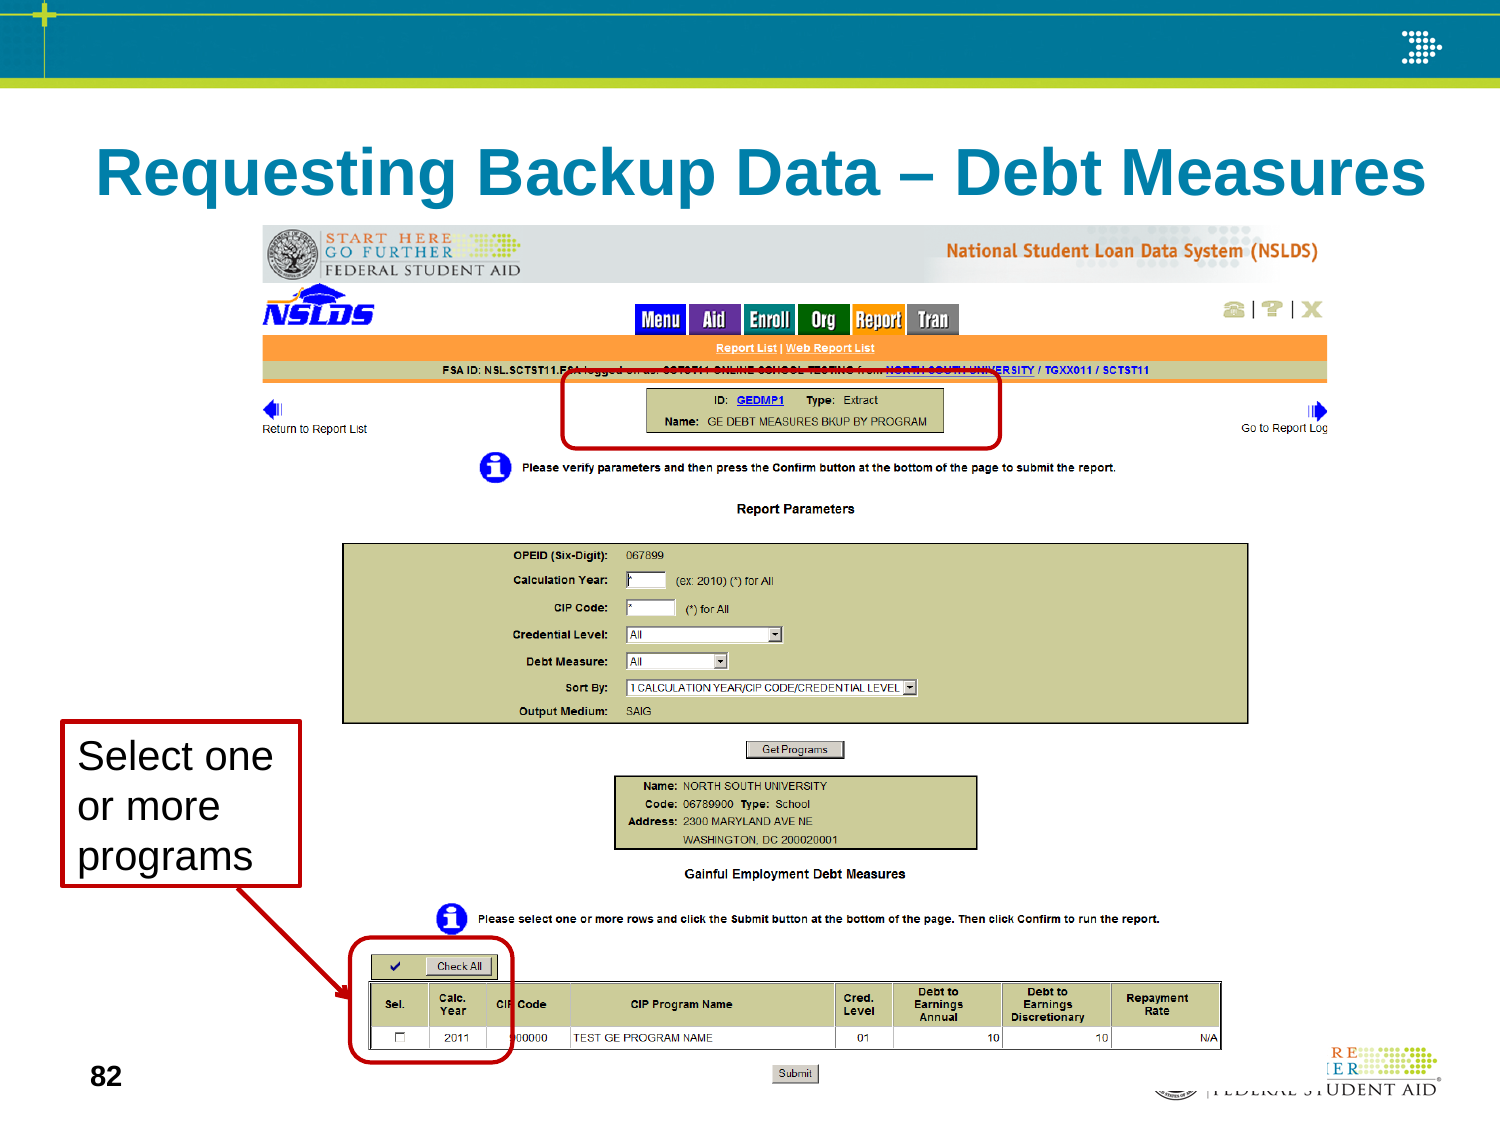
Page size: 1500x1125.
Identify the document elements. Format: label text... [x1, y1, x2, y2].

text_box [237, 887, 351, 1001]
text_box Select one or more programs [62, 721, 257, 887]
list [262, 224, 1328, 1091]
slide_number 82 [74, 1049, 388, 1125]
picture [0, 78, 1500, 1125]
picture [1424, 32, 1428, 42]
title Requesting Backup Data – Debt Measures [56, 112, 1444, 226]
picture [0, 3, 1500, 26]
